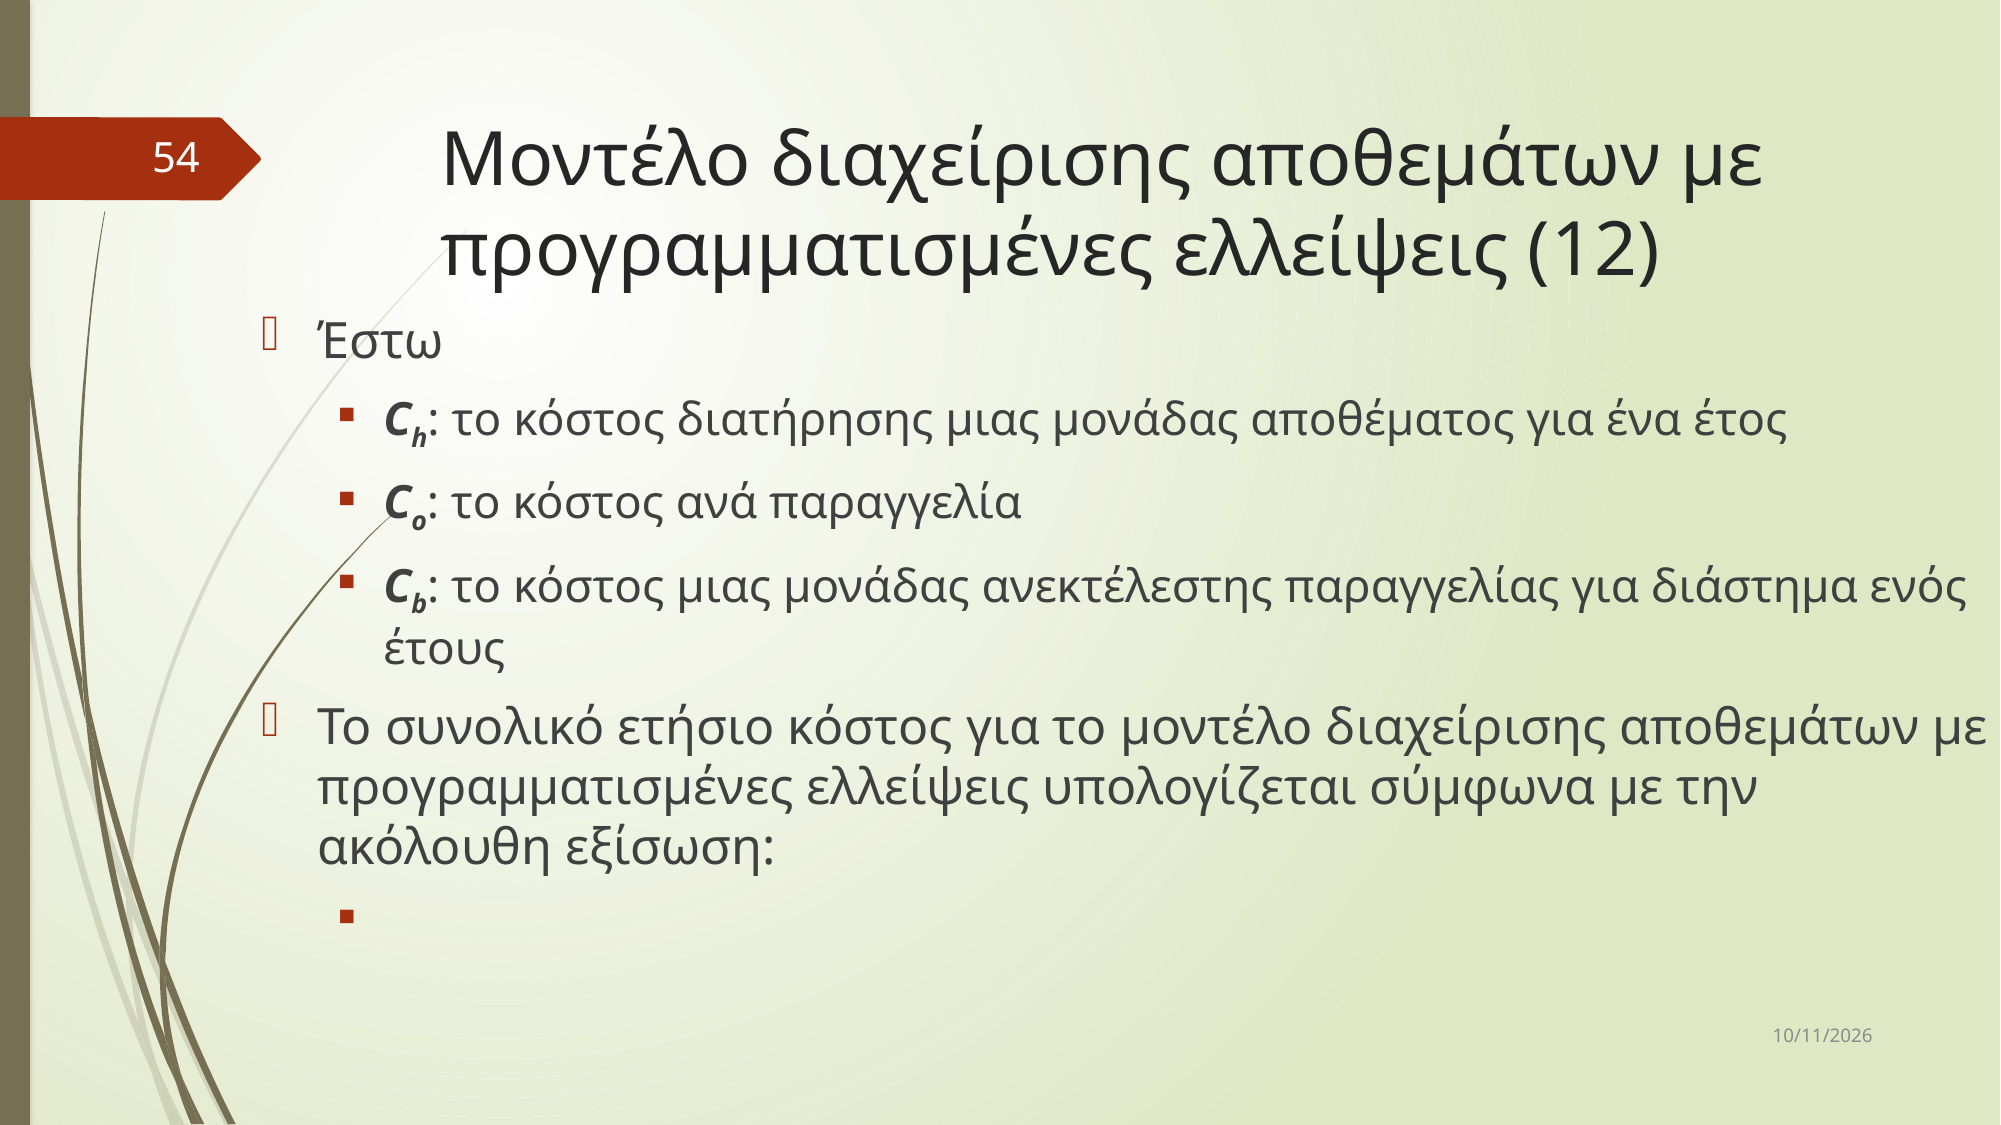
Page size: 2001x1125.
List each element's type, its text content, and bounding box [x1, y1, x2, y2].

title Μοντέλο διαχείρισης αποθεμάτων με προγραμματισμένες ελλείψεις (12) [425, 102, 1888, 313]
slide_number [1699, 1005, 1888, 1067]
slide_number 54 [87, 129, 216, 190]
